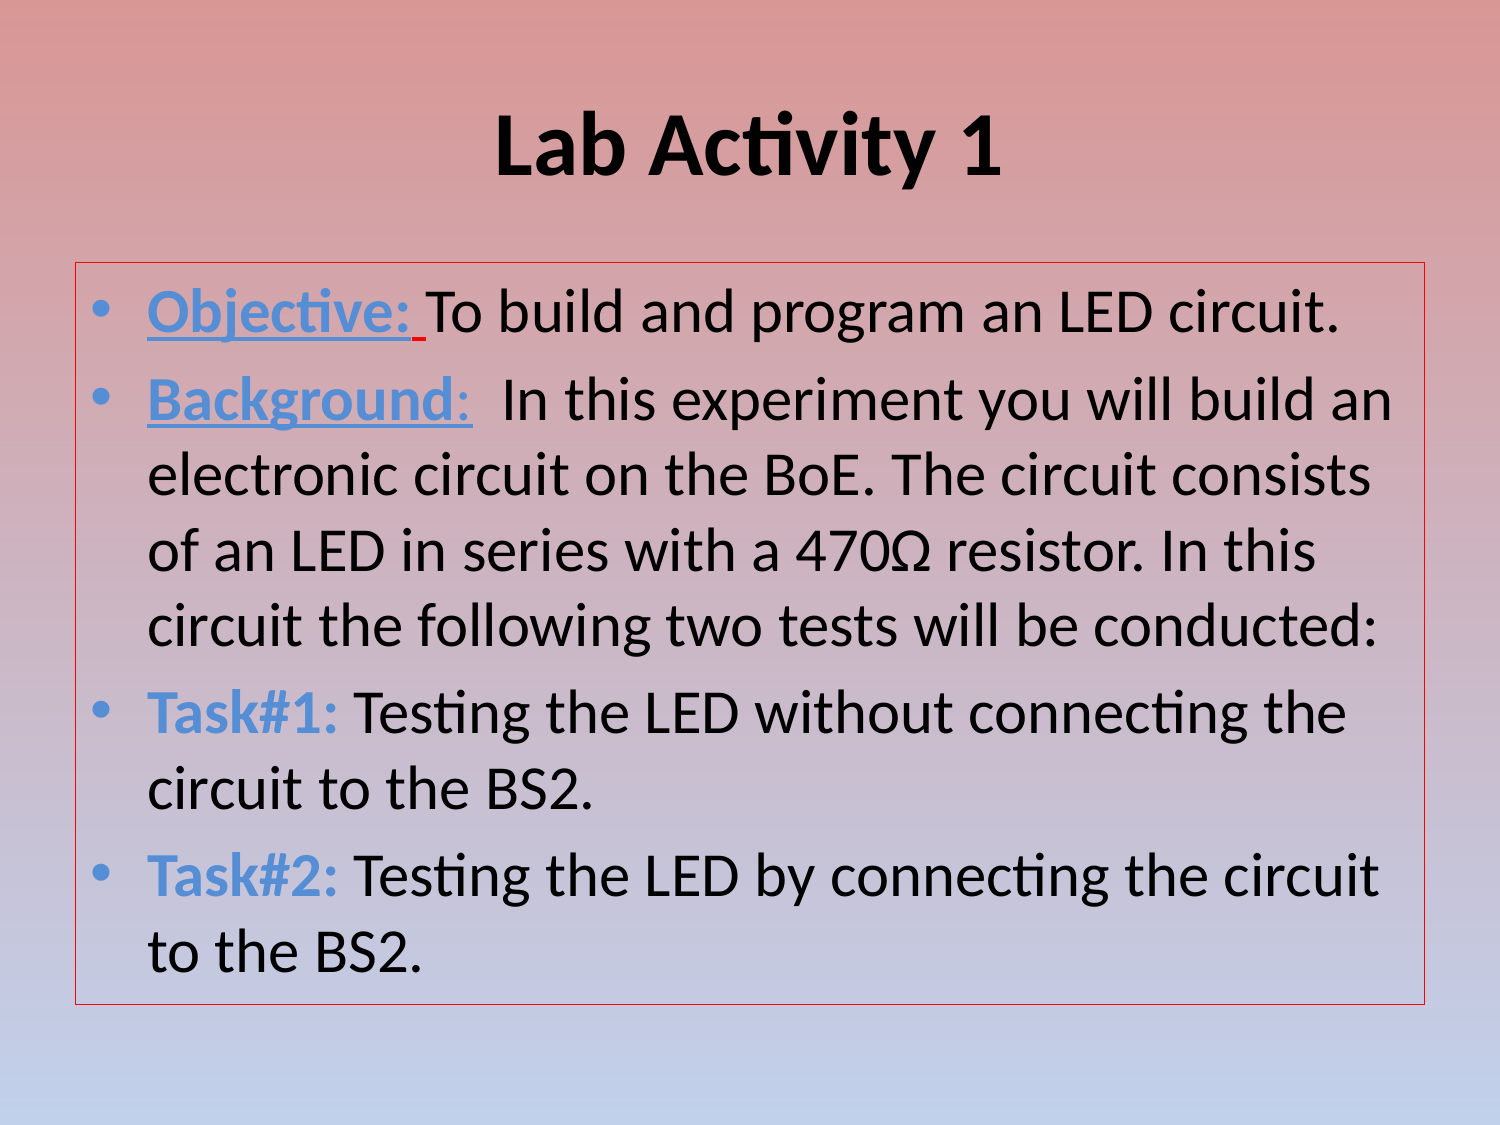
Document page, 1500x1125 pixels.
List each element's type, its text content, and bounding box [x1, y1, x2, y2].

title Lab Activity 1 [75, 45, 1425, 233]
list Objective: To build and program an LED circuit. Background: In this experiment you will build an electronic circuit on the BoE. The circuit consists of an LED in series with a 470Ω resistor. In this circuit the following two tests will be conducted: Task#1: Testing the LED without connecting the circuit to the BS2. Task#2: Testing the LED by connecting the circuit to the BS2. [75, 262, 1425, 1005]
